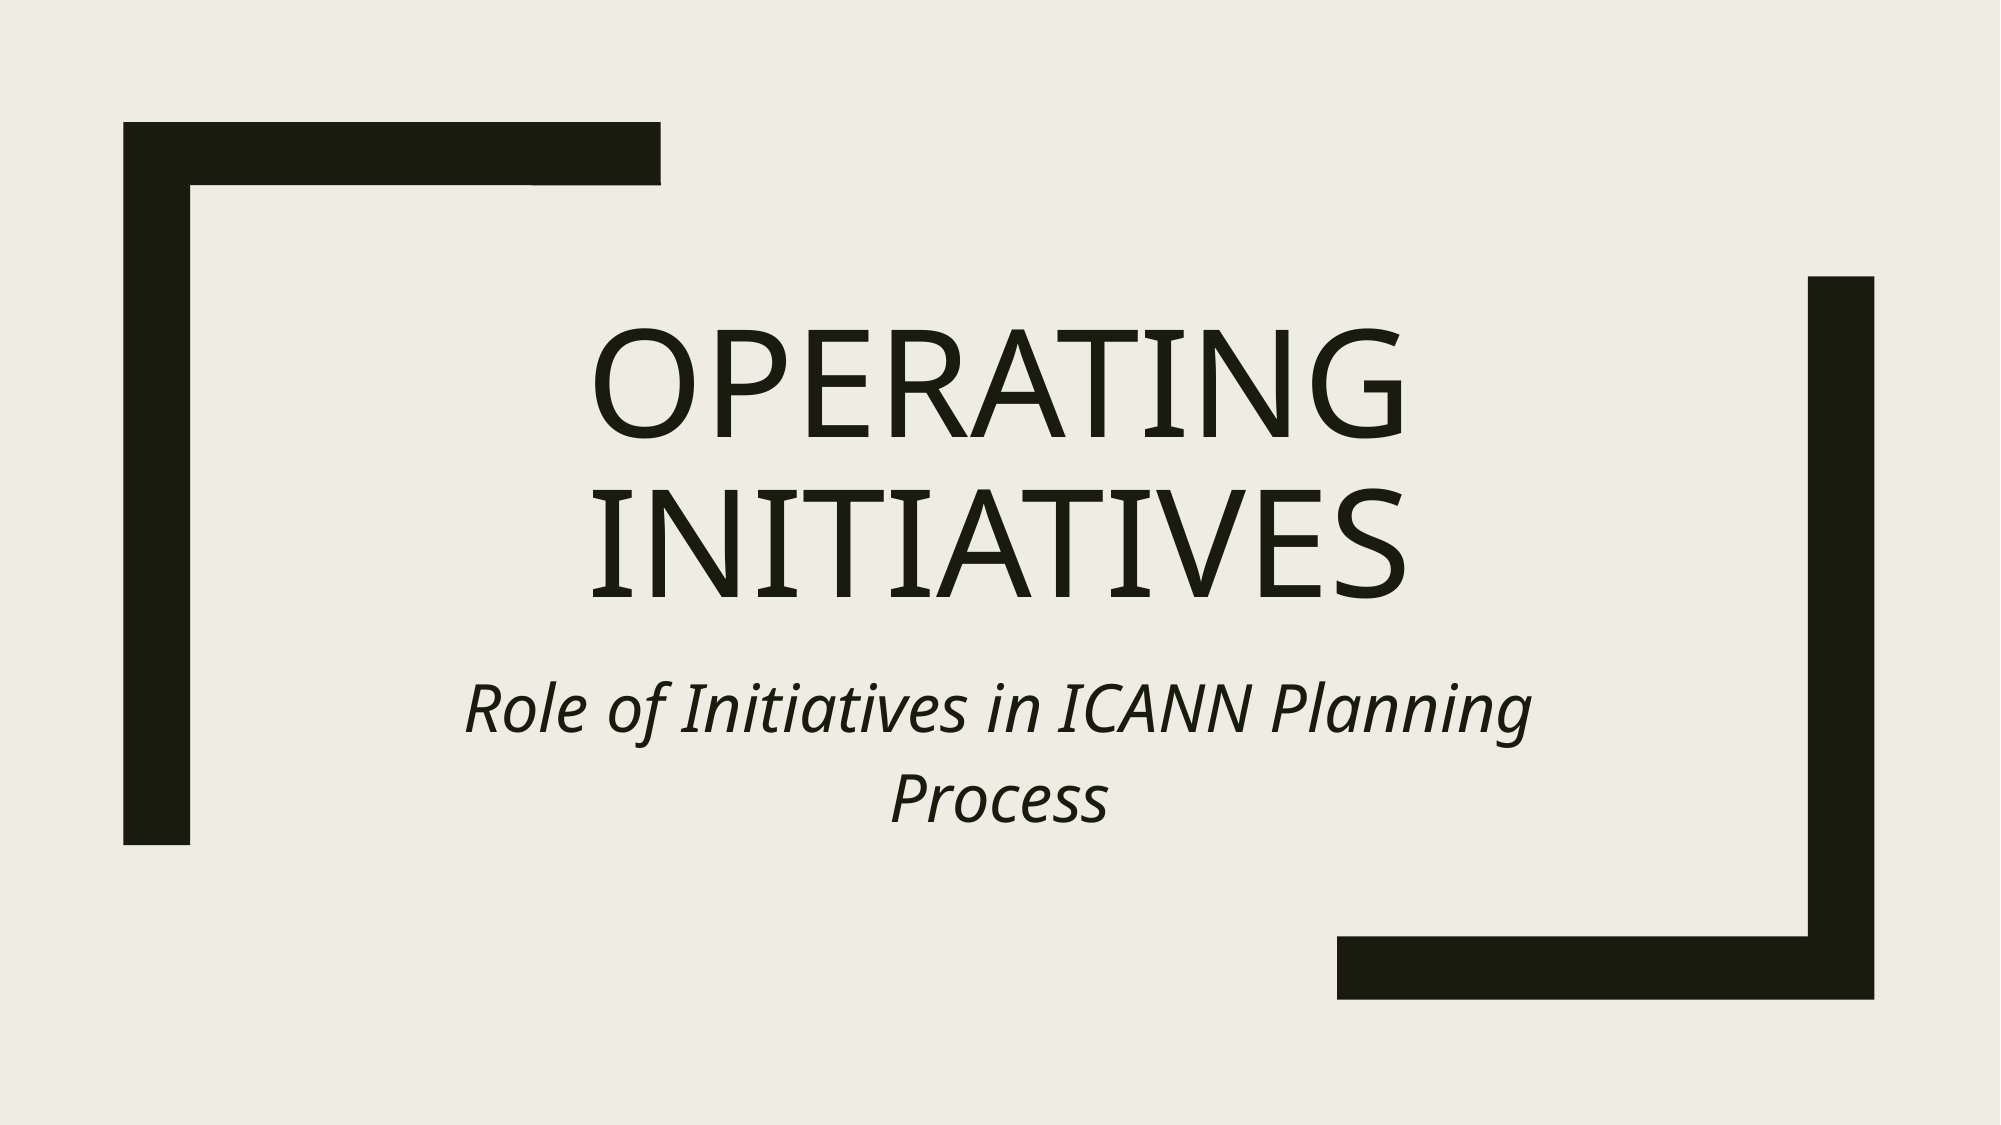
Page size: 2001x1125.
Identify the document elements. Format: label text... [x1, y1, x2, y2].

title OPERATING INITIATIVES [314, 293, 1686, 638]
subtitle Role of Initiatives in ICANN Planning Process [439, 649, 1561, 828]
